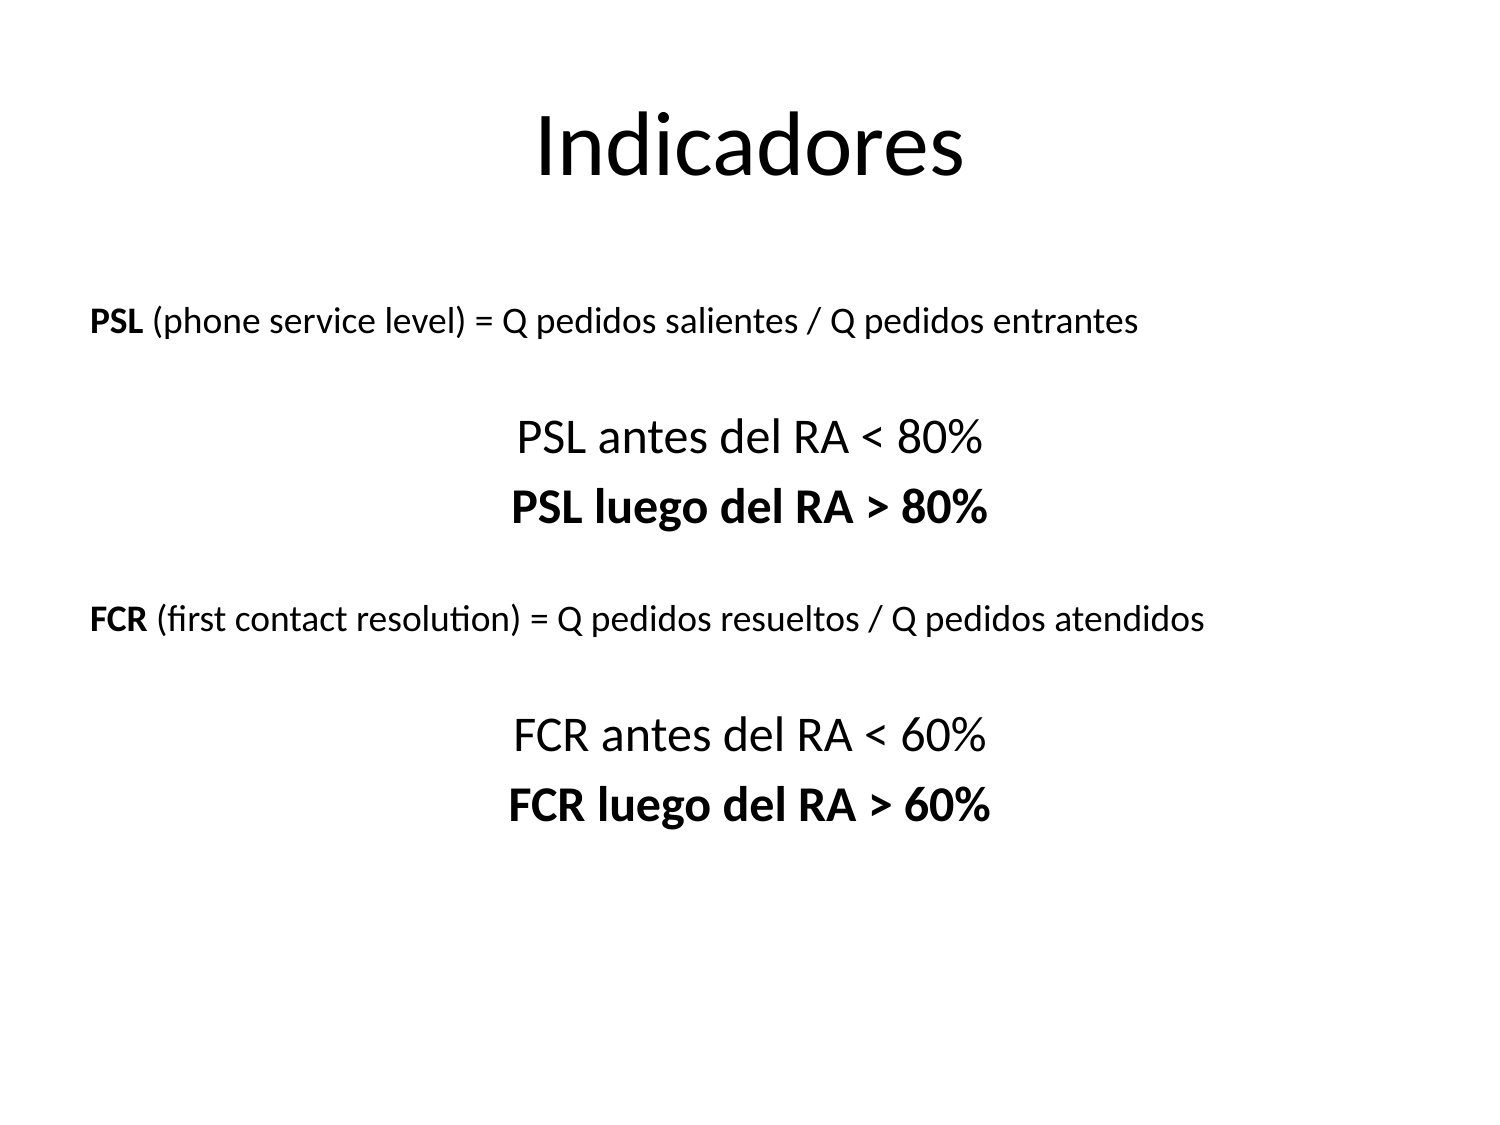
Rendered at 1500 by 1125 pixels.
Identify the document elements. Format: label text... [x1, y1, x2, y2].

list PSL (phone service level) = Q pedidos salientes / Q pedidos entrantes PSL antes del RA < 80% PSL luego del RA > 80% FCR (first contact resolution) = Q pedidos resueltos / Q pedidos atendidos FCR antes del RA < 60% FCR luego del RA > 60% [74, 288, 1426, 1032]
title Indicadores [74, 44, 1426, 233]
